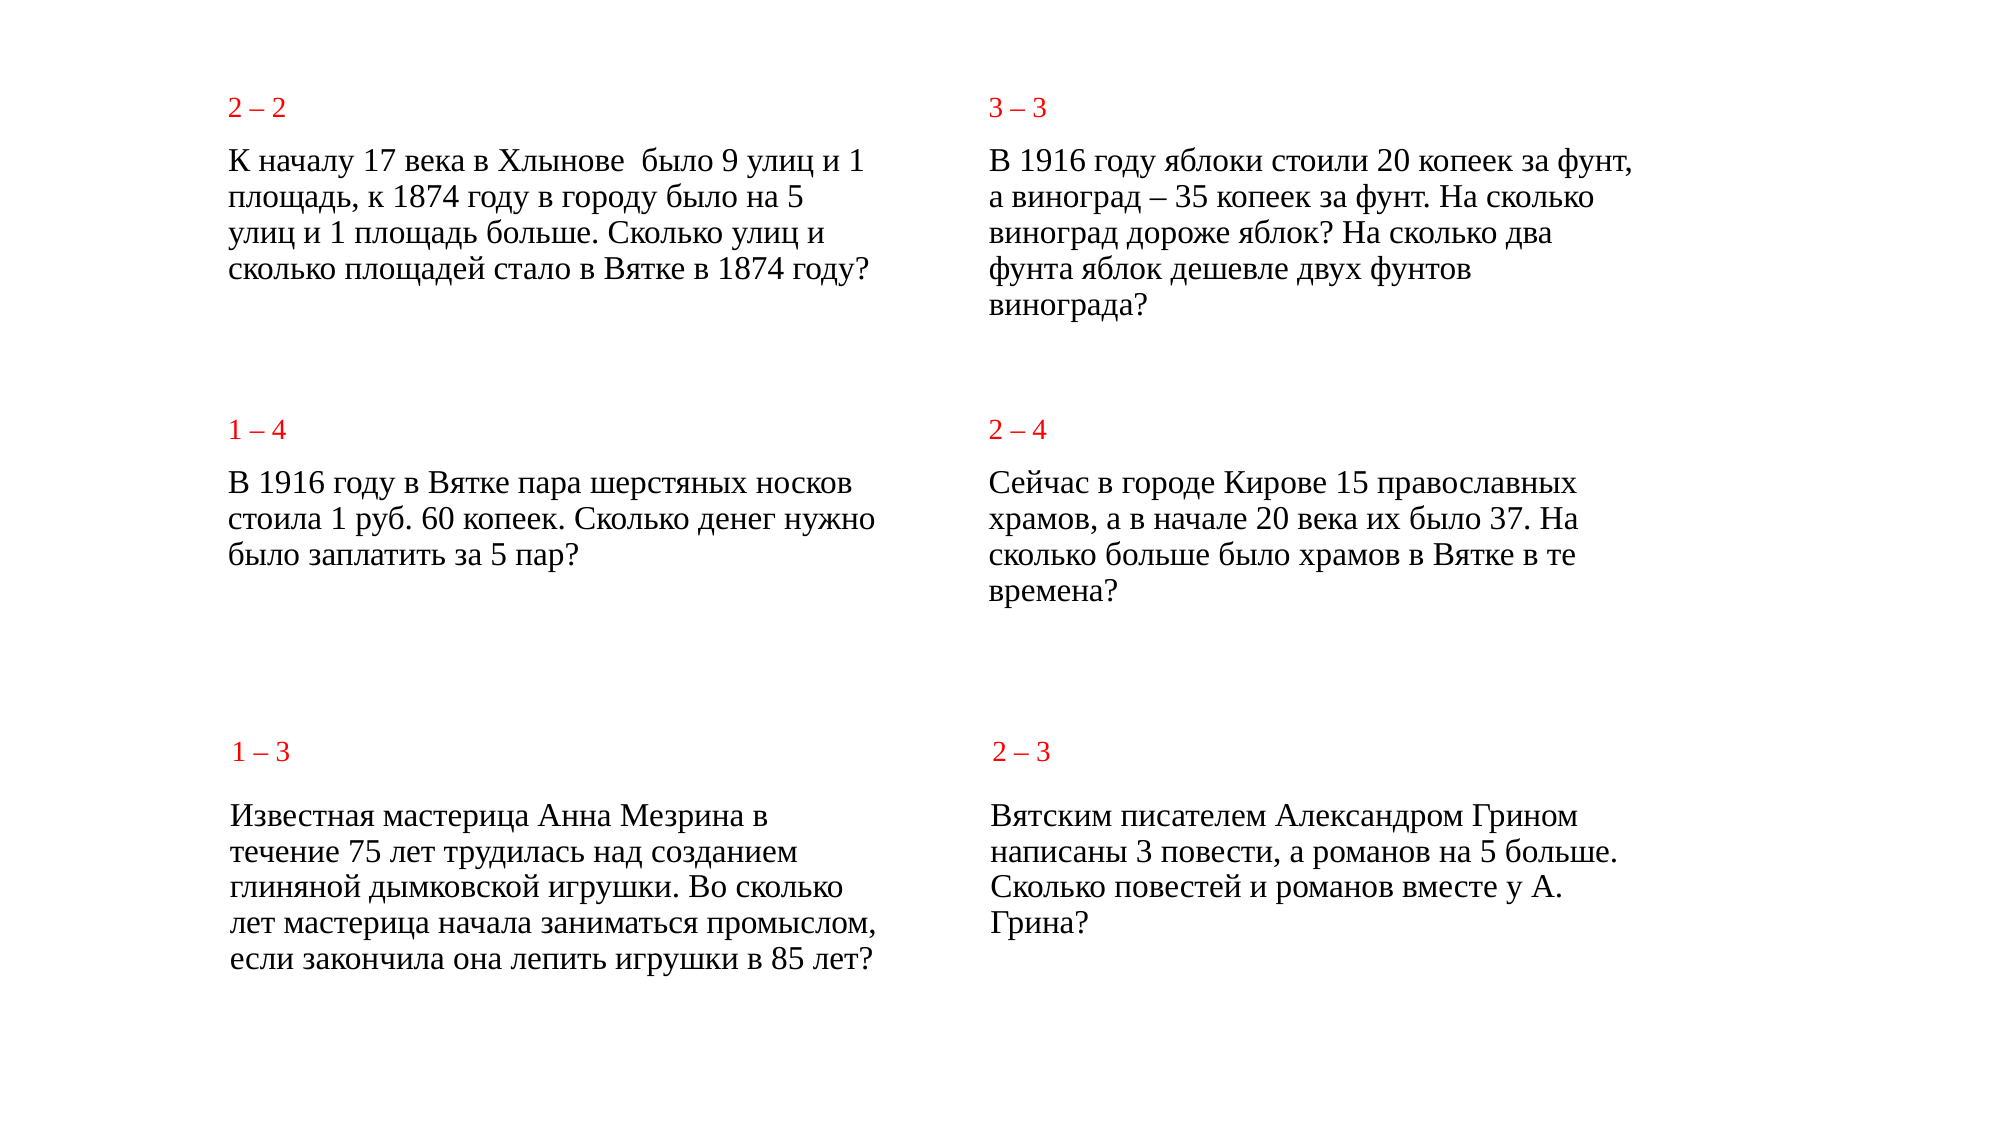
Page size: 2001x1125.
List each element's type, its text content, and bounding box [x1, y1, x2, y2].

text_box 1 – 4 [212, 406, 305, 457]
text_box Известная мастерица Анна Мезрина в течение 75 лет трудилась над созданием глиняной дымковской игрушки. Во сколько лет мастерица начала заниматься промыслом, если закончила она лепить игрушки в 85 лет? [214, 790, 895, 990]
text_box В 1916 году яблоки стоили 20 копеек за фунт, а виноград – 35 копеек за фунт. На сколько виноград дороже яблок? На сколько два фунта яблок дешевле двух фунтов винограда? [973, 135, 1654, 346]
text_box 2 – 4 [973, 406, 1066, 457]
text_box В 1916 году в Вятке пара шерстяных носков стоила 1 руб. 60 копеек. Сколько денег нужно было заплатить за 5 пар? [212, 457, 893, 667]
list 1 – 3 [216, 728, 309, 780]
text_box Вятским писателем Александром Грином написаны 3 повести, а романов на 5 больше. Сколько повестей и романов вместе у А. Грина? [975, 790, 1656, 990]
text_box К началу 17 века в Хлынове было 9 улиц и 1 площадь, к 1874 году в городу было на 5 улиц и 1 площадь больше. Сколько улиц и сколько площадей стало в Вятке в 1874 году? [213, 135, 894, 346]
text_box 3 – 3 [973, 84, 1066, 135]
text_box Сейчас в городе Кирове 15 православных храмов, а в начале 20 века их было 37. На сколько больше было храмов в Вятке в те времена? [973, 457, 1654, 667]
text_box 2 – 3 [977, 728, 1069, 780]
text_box 2 – 2 [213, 84, 305, 135]
